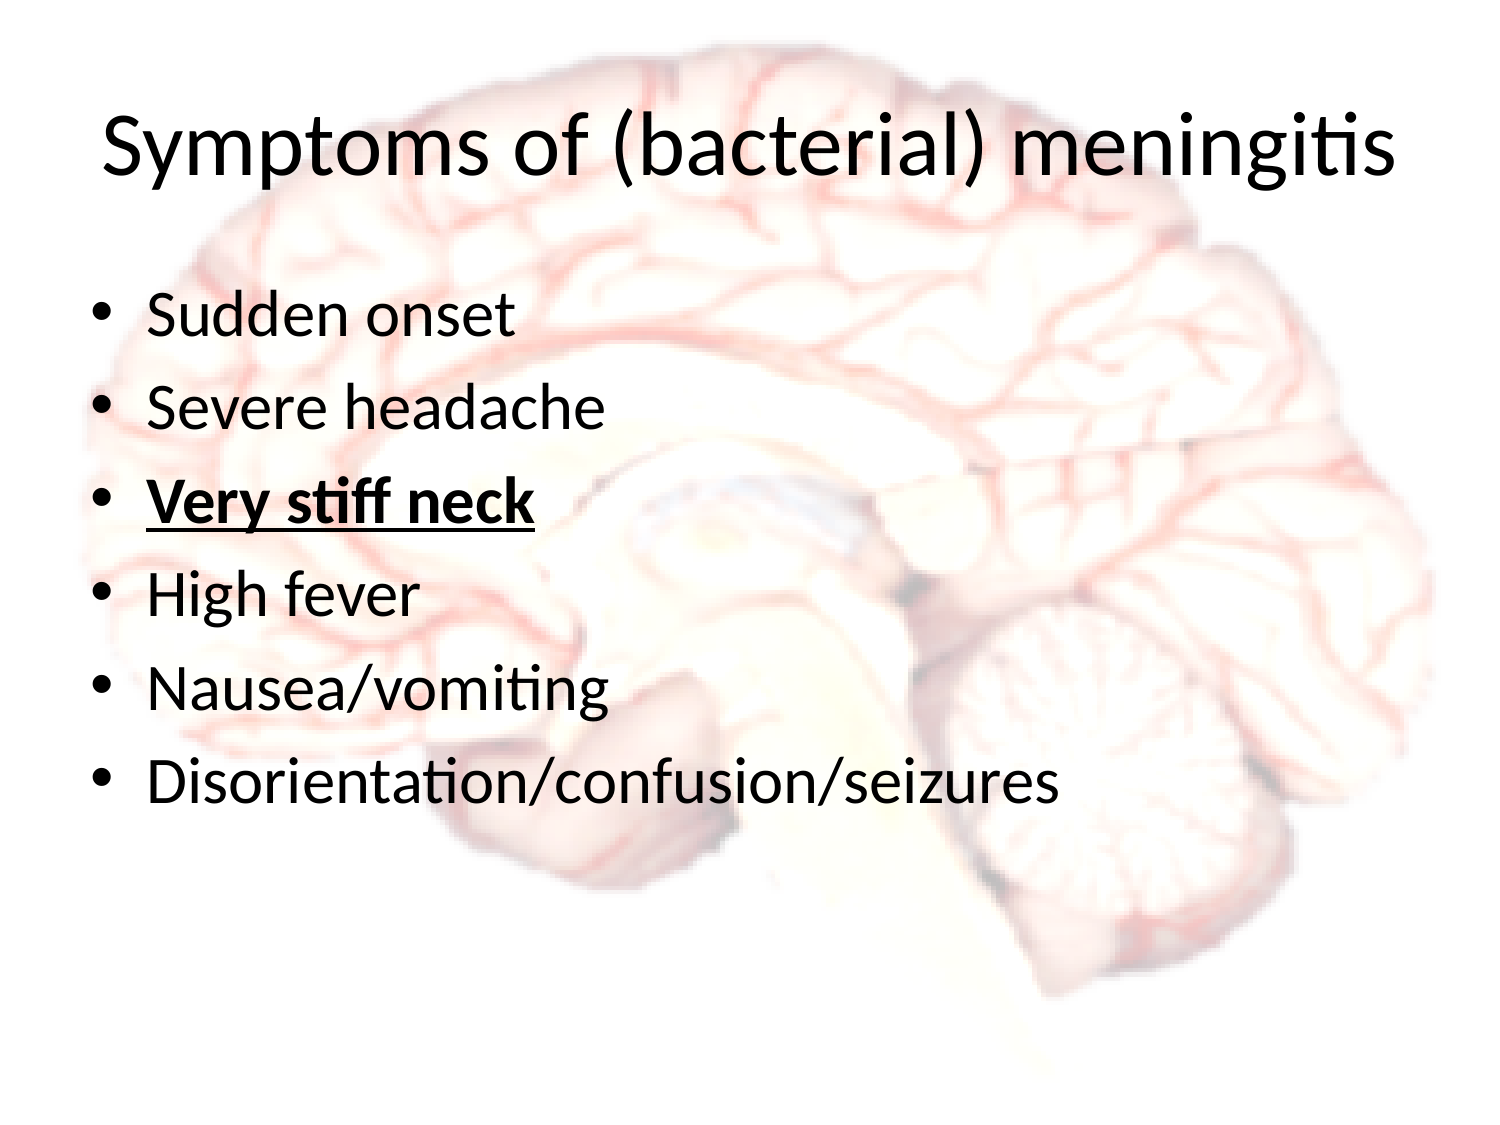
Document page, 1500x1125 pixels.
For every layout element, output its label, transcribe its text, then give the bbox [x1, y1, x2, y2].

title Symptoms of (bacterial) meningitis [75, 45, 1425, 233]
list Sudden onset Severe headache Very stiff neck High fever Nausea/vomiting Disorientation/confusion/seizures [75, 262, 1425, 1005]
